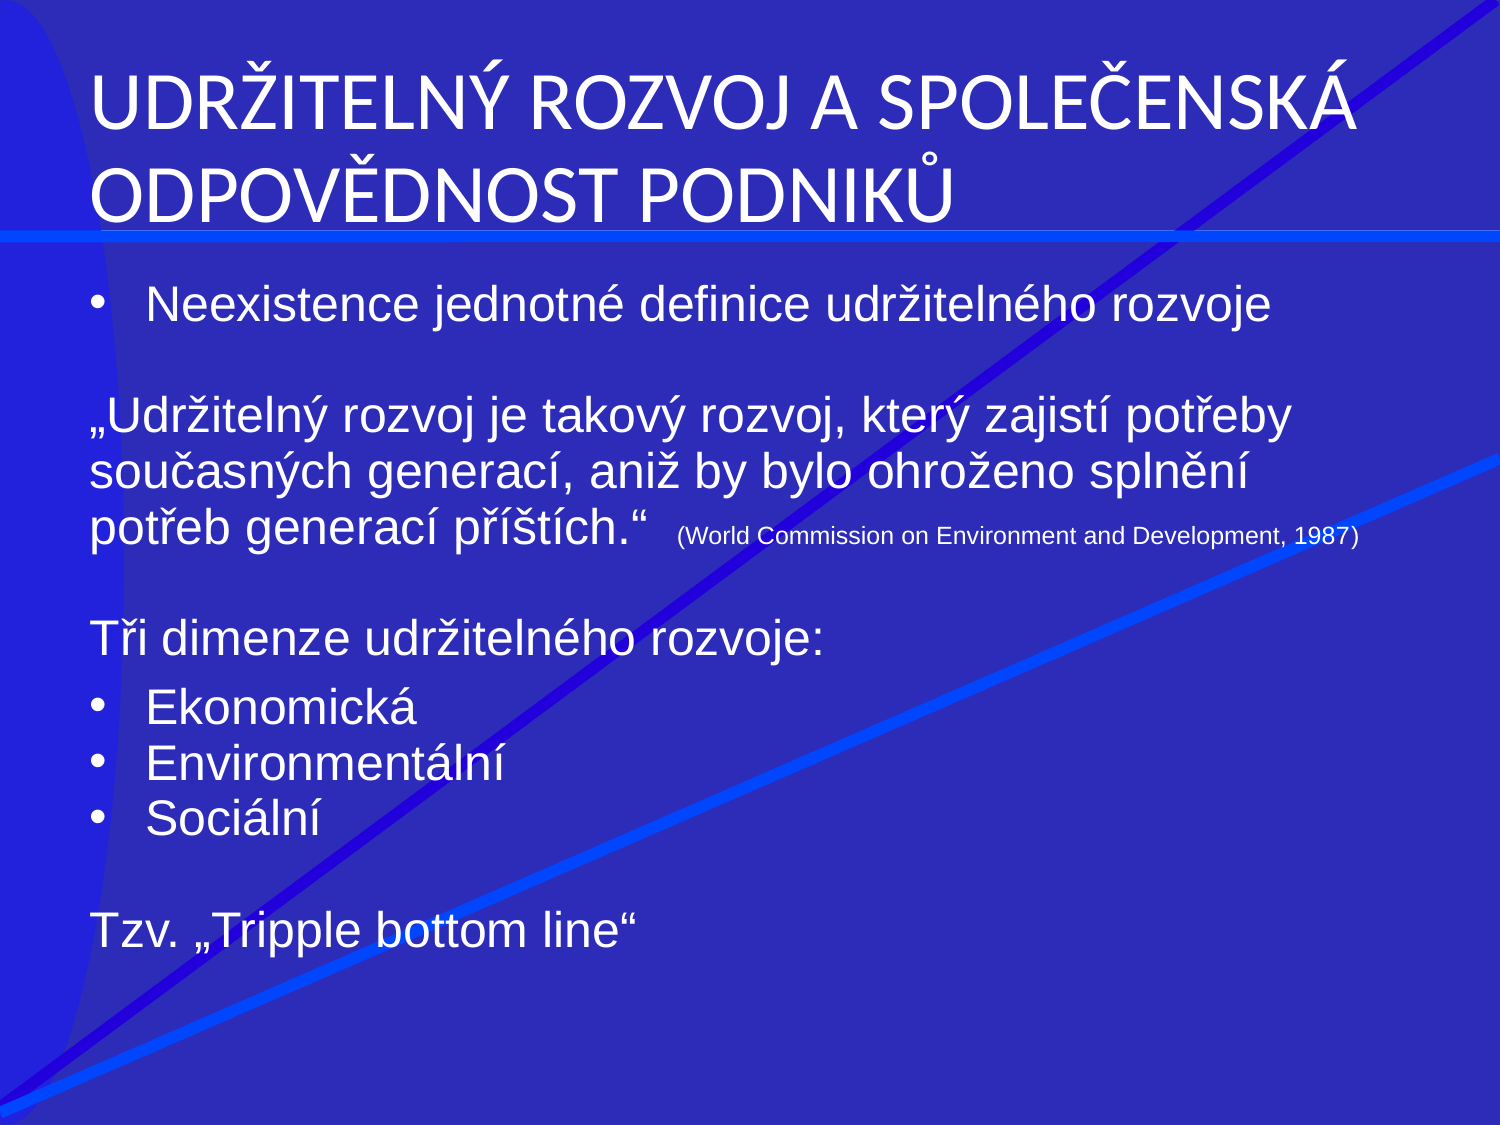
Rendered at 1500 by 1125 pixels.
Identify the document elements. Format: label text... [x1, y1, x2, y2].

text_box Neexistence jednotné definice udržitelného rozvoje „Udržitelný rozvoj je takový rozvoj, který zajistí potřeby současných generací, aniž by bylo ohroženo splnění potřeb generací příštích.“ (World Commission on Environment and Development, 1987) Tři dimenze udržitelného rozvoje: Ekonomická Environmentální Sociální Tzv. „Tripple bottom line“ [87, 275, 1399, 958]
text_box UDRŽITELNÝ ROZVOJ A SPOLEČENSKÁ ODPOVĚDNOST PODNIKŮ [87, 53, 1463, 240]
